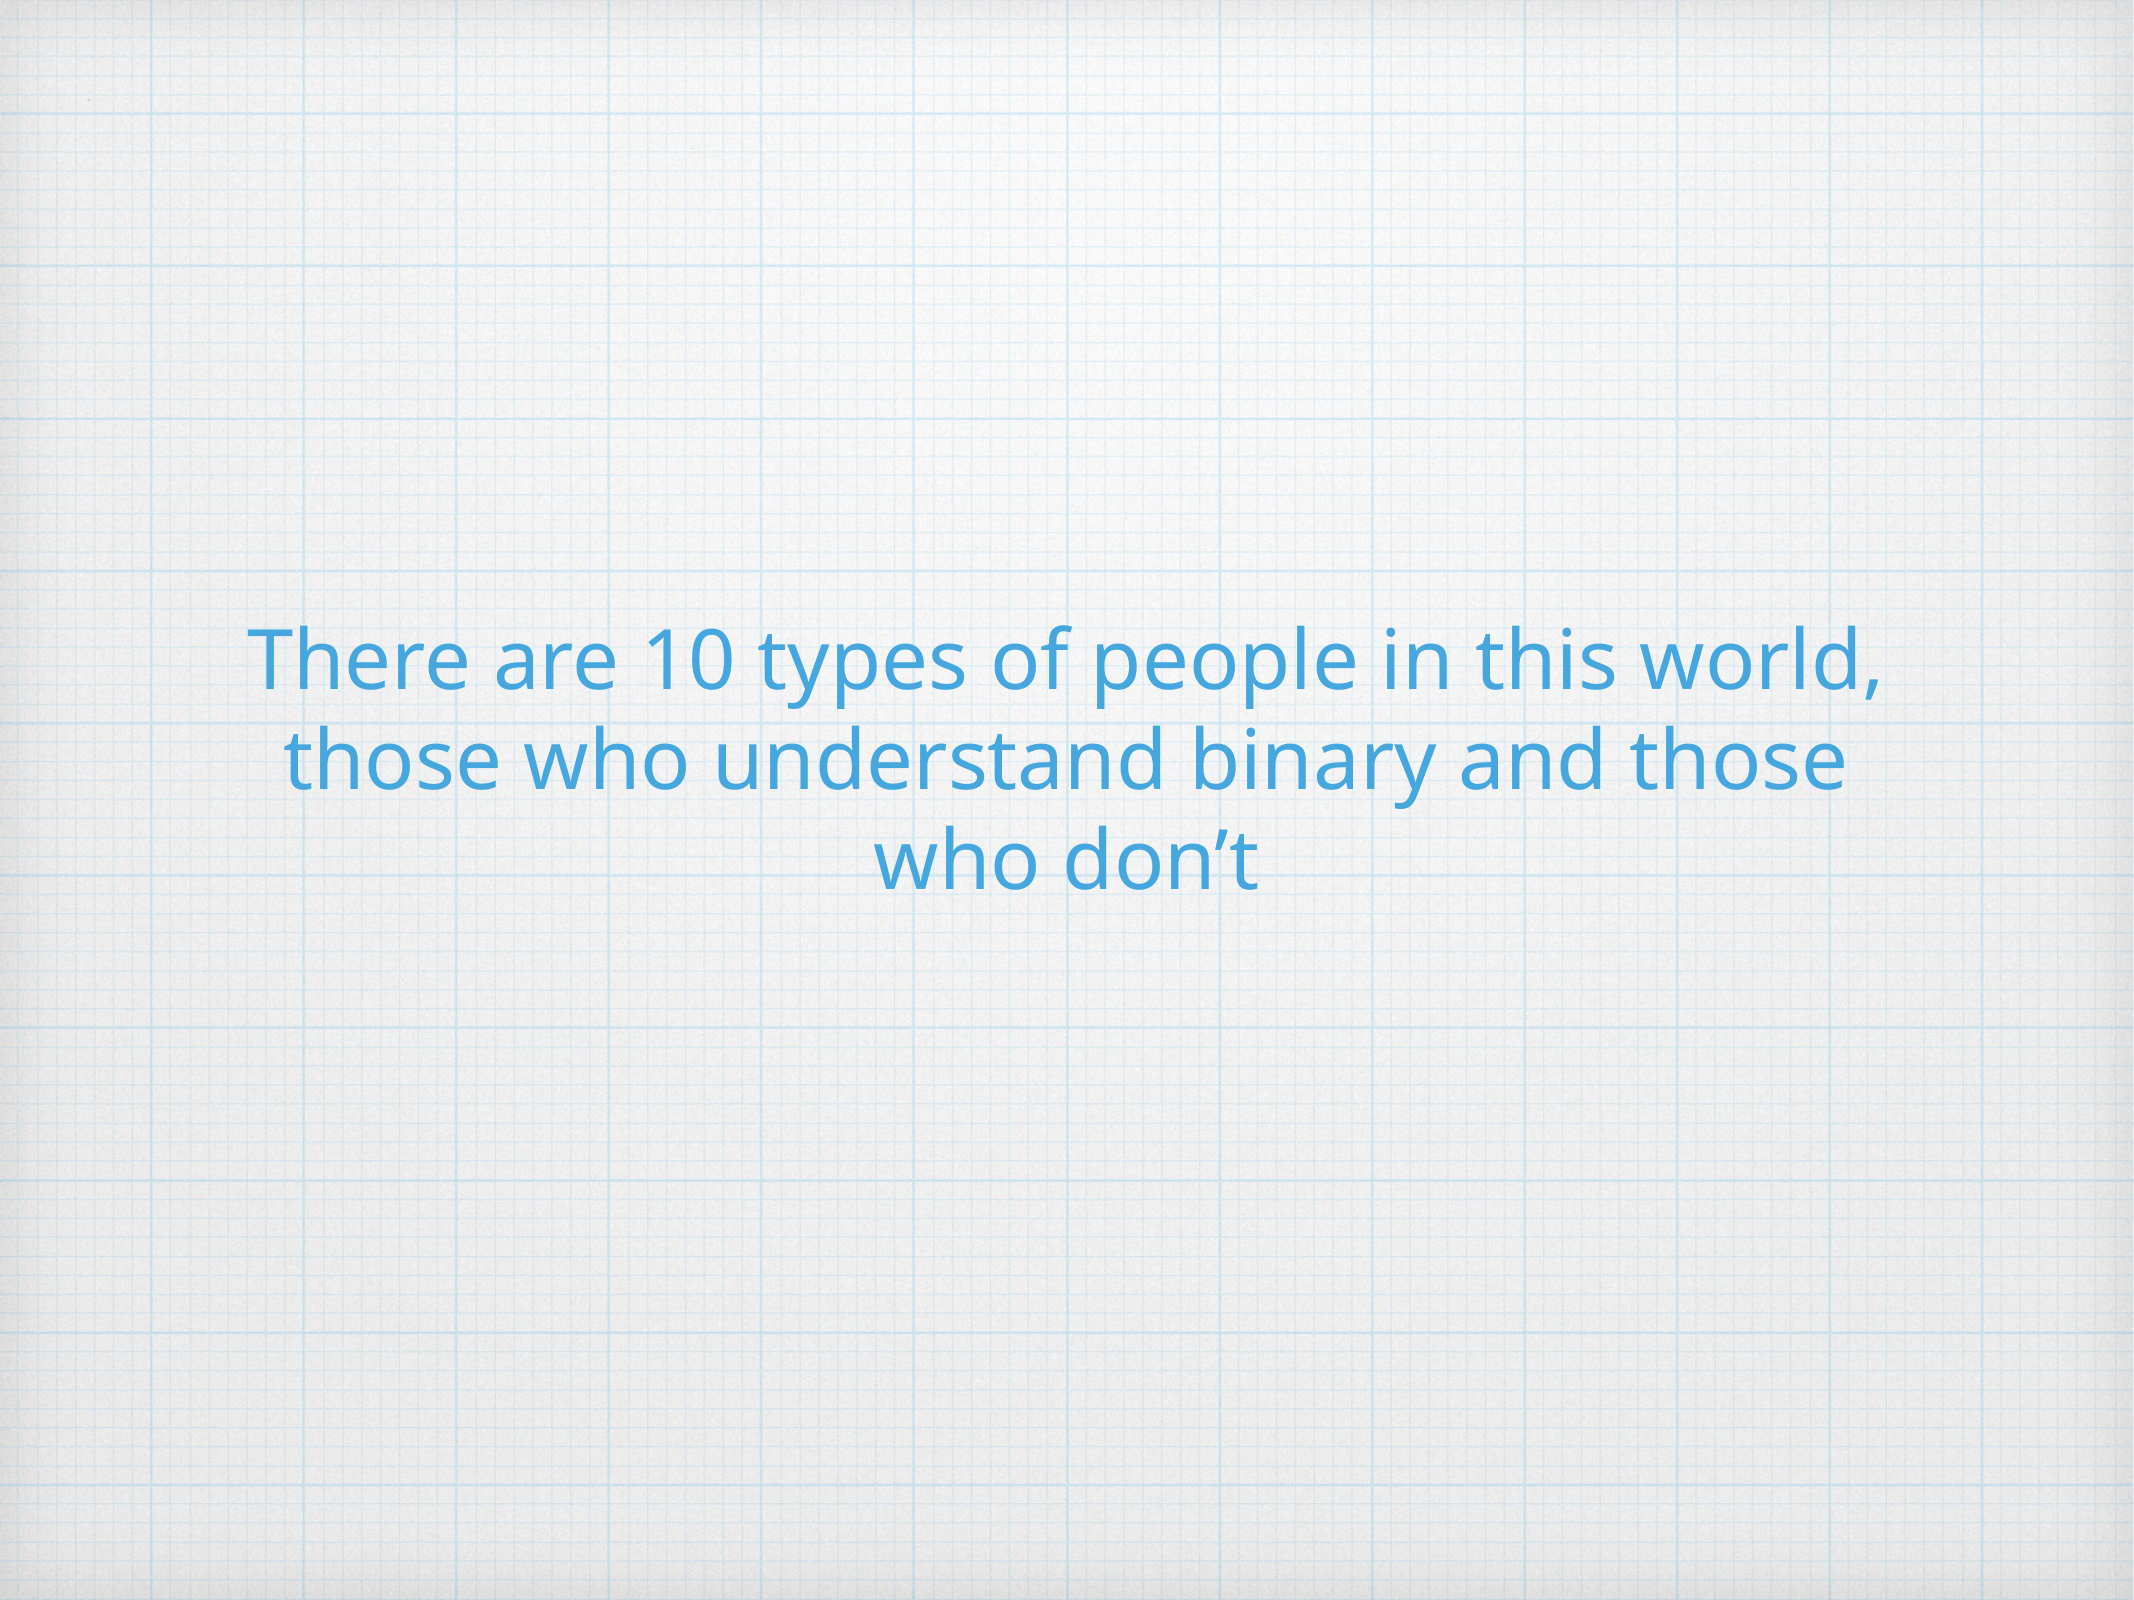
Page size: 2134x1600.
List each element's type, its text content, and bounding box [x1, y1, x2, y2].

list There are 10 types of people in this world, those who understand binary and those who don’t [207, 655, 1926, 857]
picture [0, 0, 2134, 1600]
